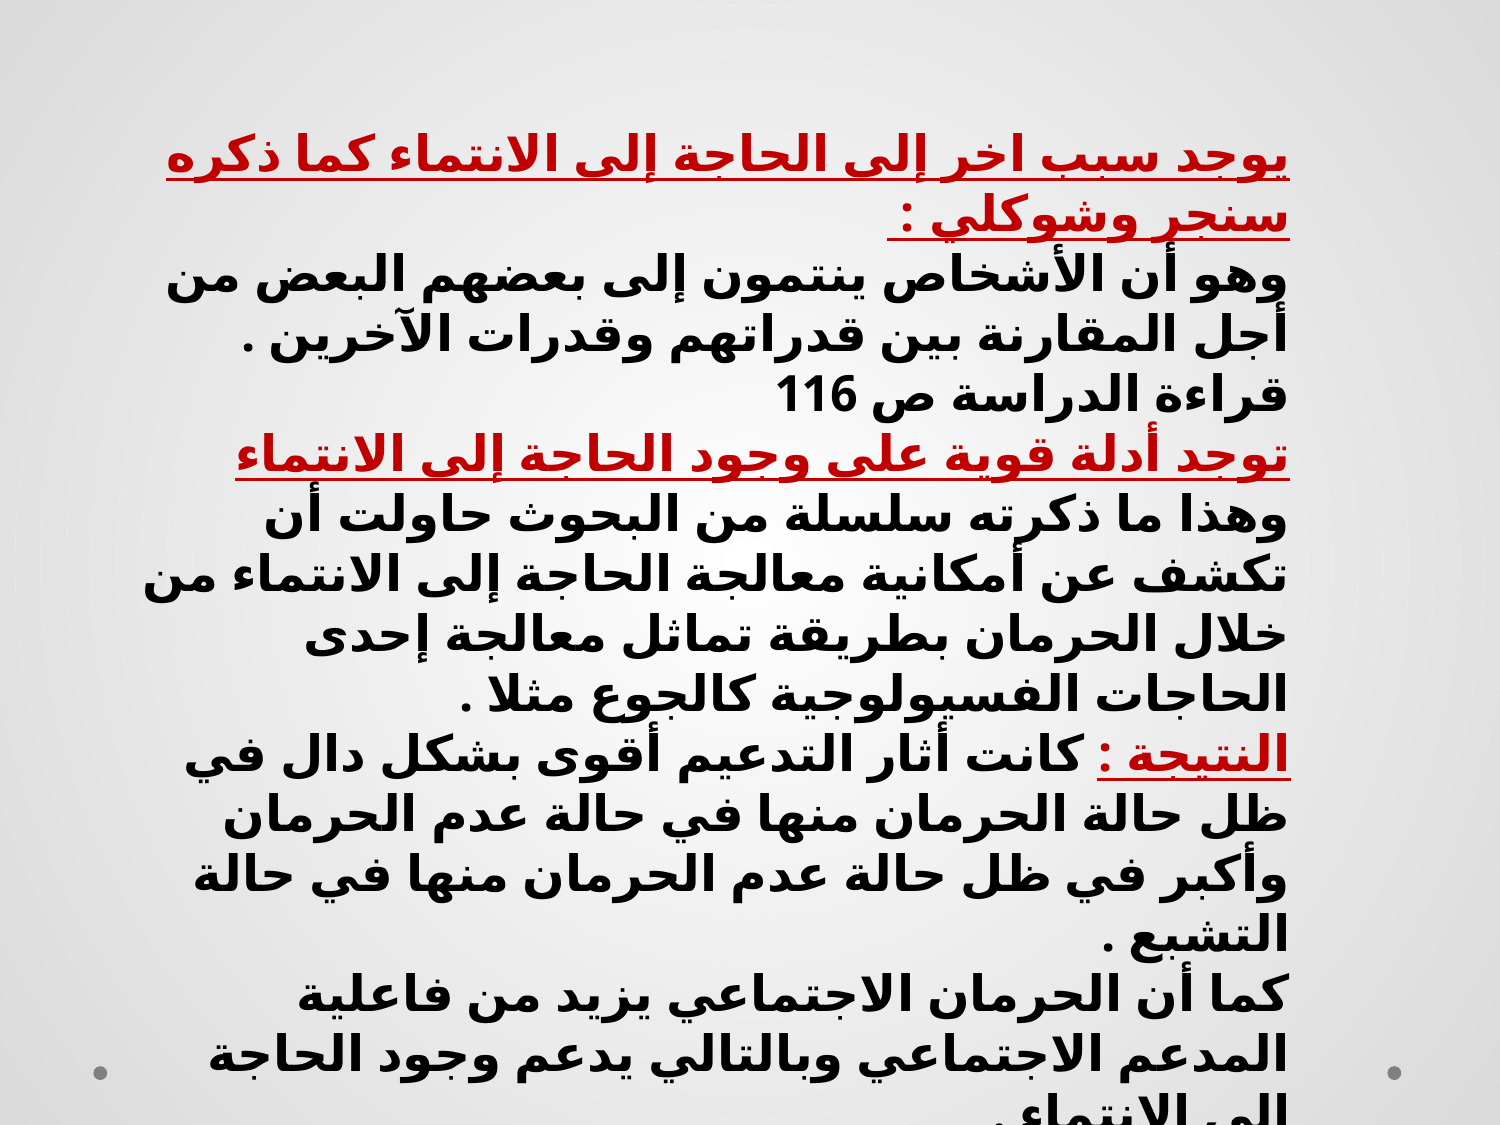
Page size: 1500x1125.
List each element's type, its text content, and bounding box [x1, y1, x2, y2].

text_box يوجد سبب اخر إلى الحاجة إلى الانتماء كما ذكره سنجر وشوكلي : وهو أن الأشخاص ينتمون إلى بعضهم البعض من أجل المقارنة بين قدراتهم وقدرات الآخرين . قراءة الدراسة ص 116 توجد أدلة قوية على وجود الحاجة إلى الانتماء وهذا ما ذكرته سلسلة من البحوث حاولت أن تكشف عن أمكانية معالجة الحاجة إلى الانتماء من خلال الحرمان بطريقة تماثل معالجة إحدى الحاجات الفسيولوجية كالجوع مثلا . النتيجة : كانت أثار التدعيم أقوى بشكل دال في ظل حالة الحرمان منها في حالة عدم الحرمان وأكبر في ظل حالة عدم الحرمان منها في حالة التشبع . كما أن الحرمان الاجتماعي يزيد من فاعلية المدعم الاجتماعي وبالتالي يدعم وجود الحاجة إلى الانتماء . [112, 113, 1306, 1125]
